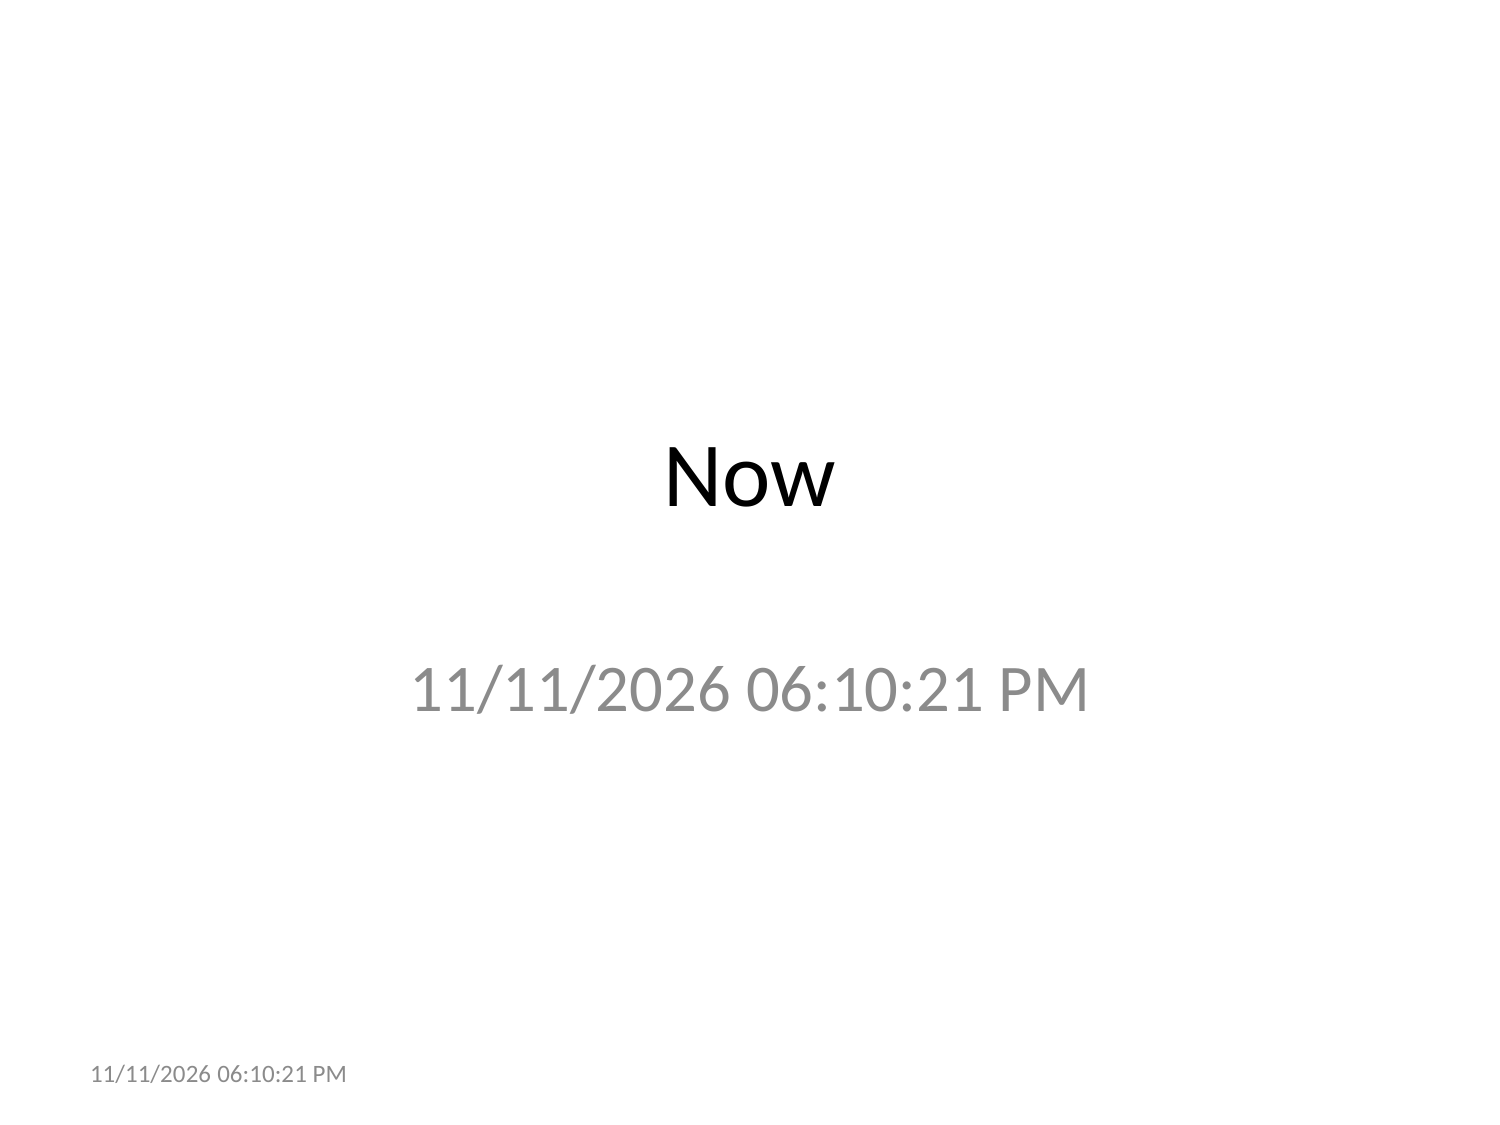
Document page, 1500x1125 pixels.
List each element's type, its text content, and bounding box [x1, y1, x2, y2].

title Now [112, 349, 1388, 591]
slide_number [75, 1042, 425, 1103]
subtitle 2011-12-19 10:20:04 AM [225, 637, 1275, 925]
